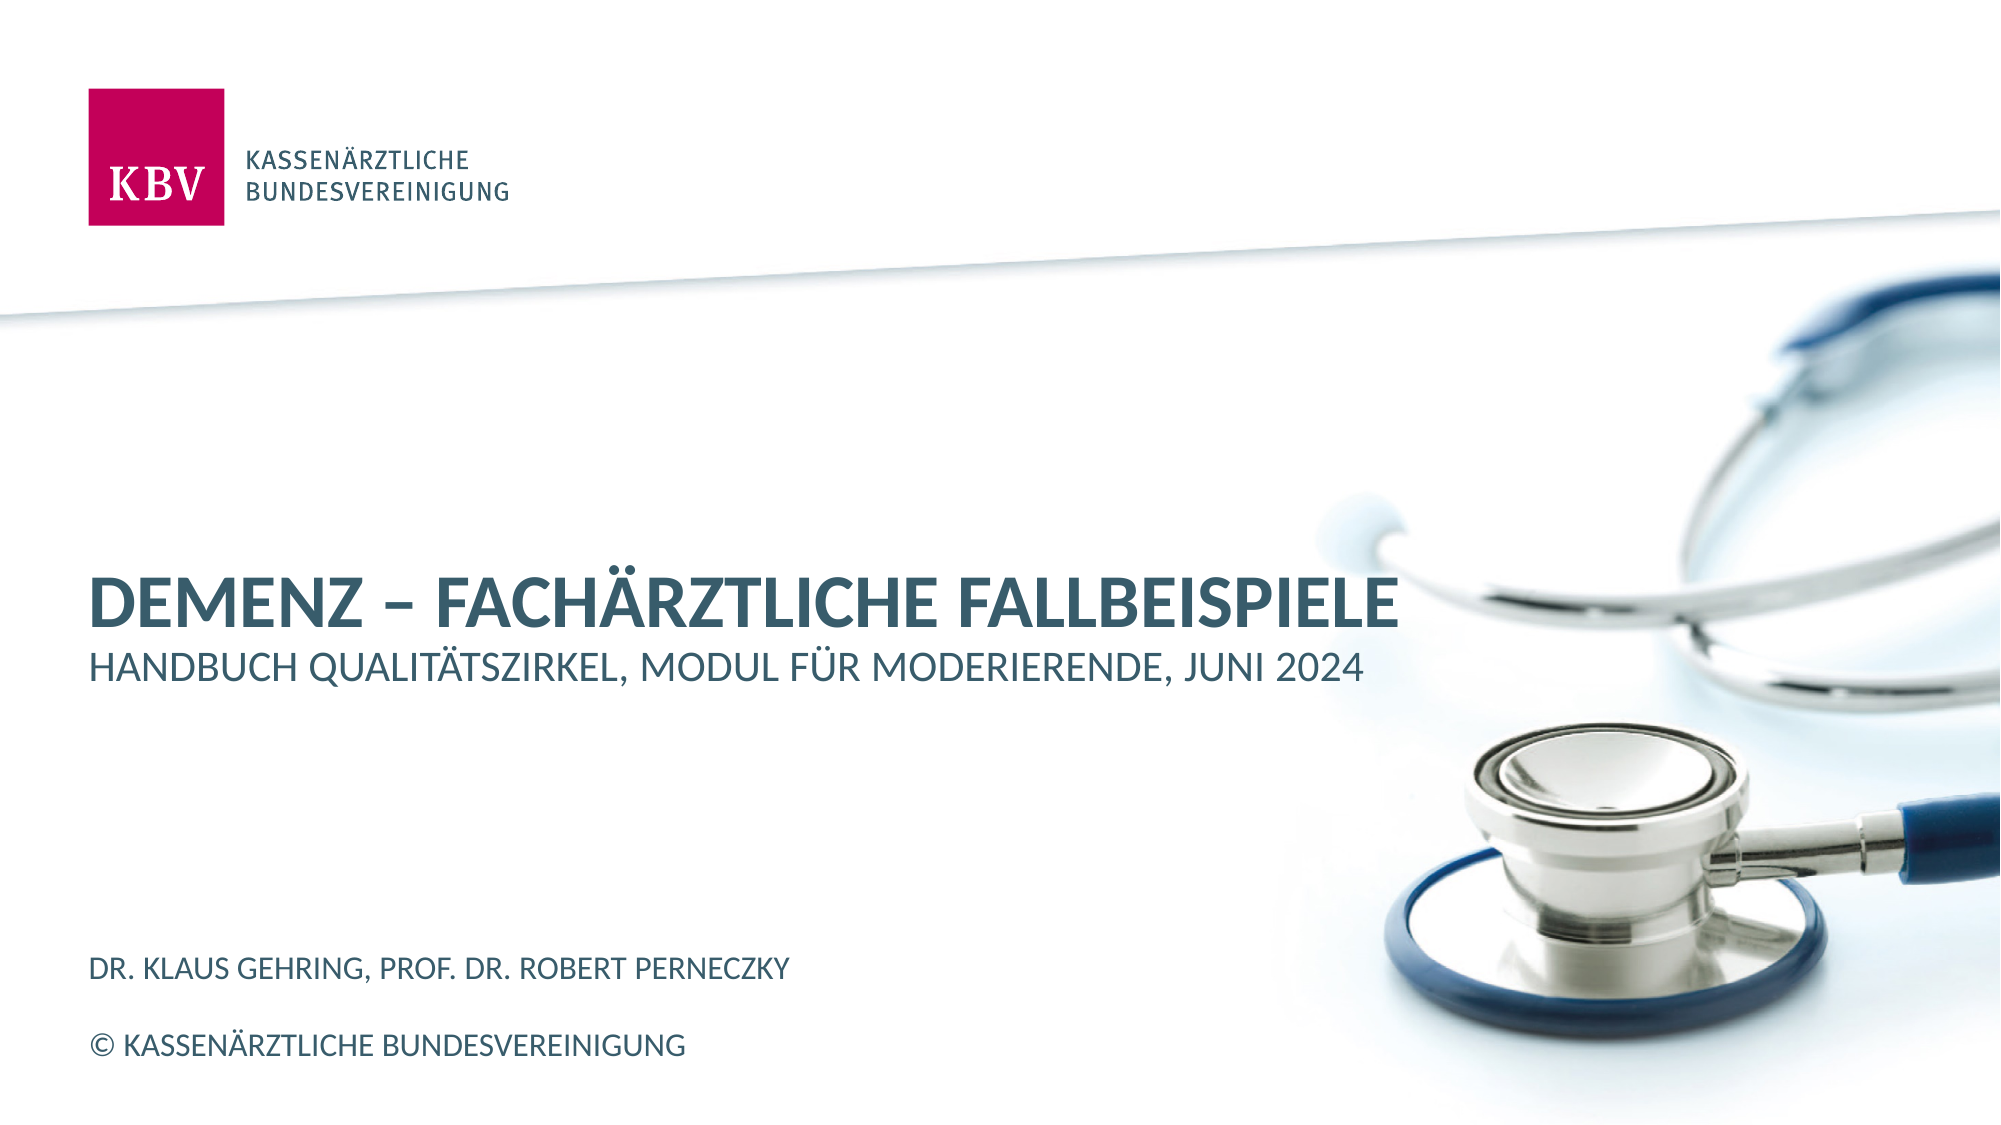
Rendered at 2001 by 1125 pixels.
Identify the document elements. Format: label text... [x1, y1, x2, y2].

subtitle Handbuch Qualitätszirkel, Modul für Moderierende, Juni 2024 [88, 644, 1496, 910]
list Dr. Klaus Gehring, Prof. Dr. Robert Perneczky © kassenärztliche bundesvereinigung [88, 914, 1496, 1125]
title Demenz – Fachärztliche Fallbeispiele [88, 378, 1496, 644]
picture [0, 0, 2000, 1125]
